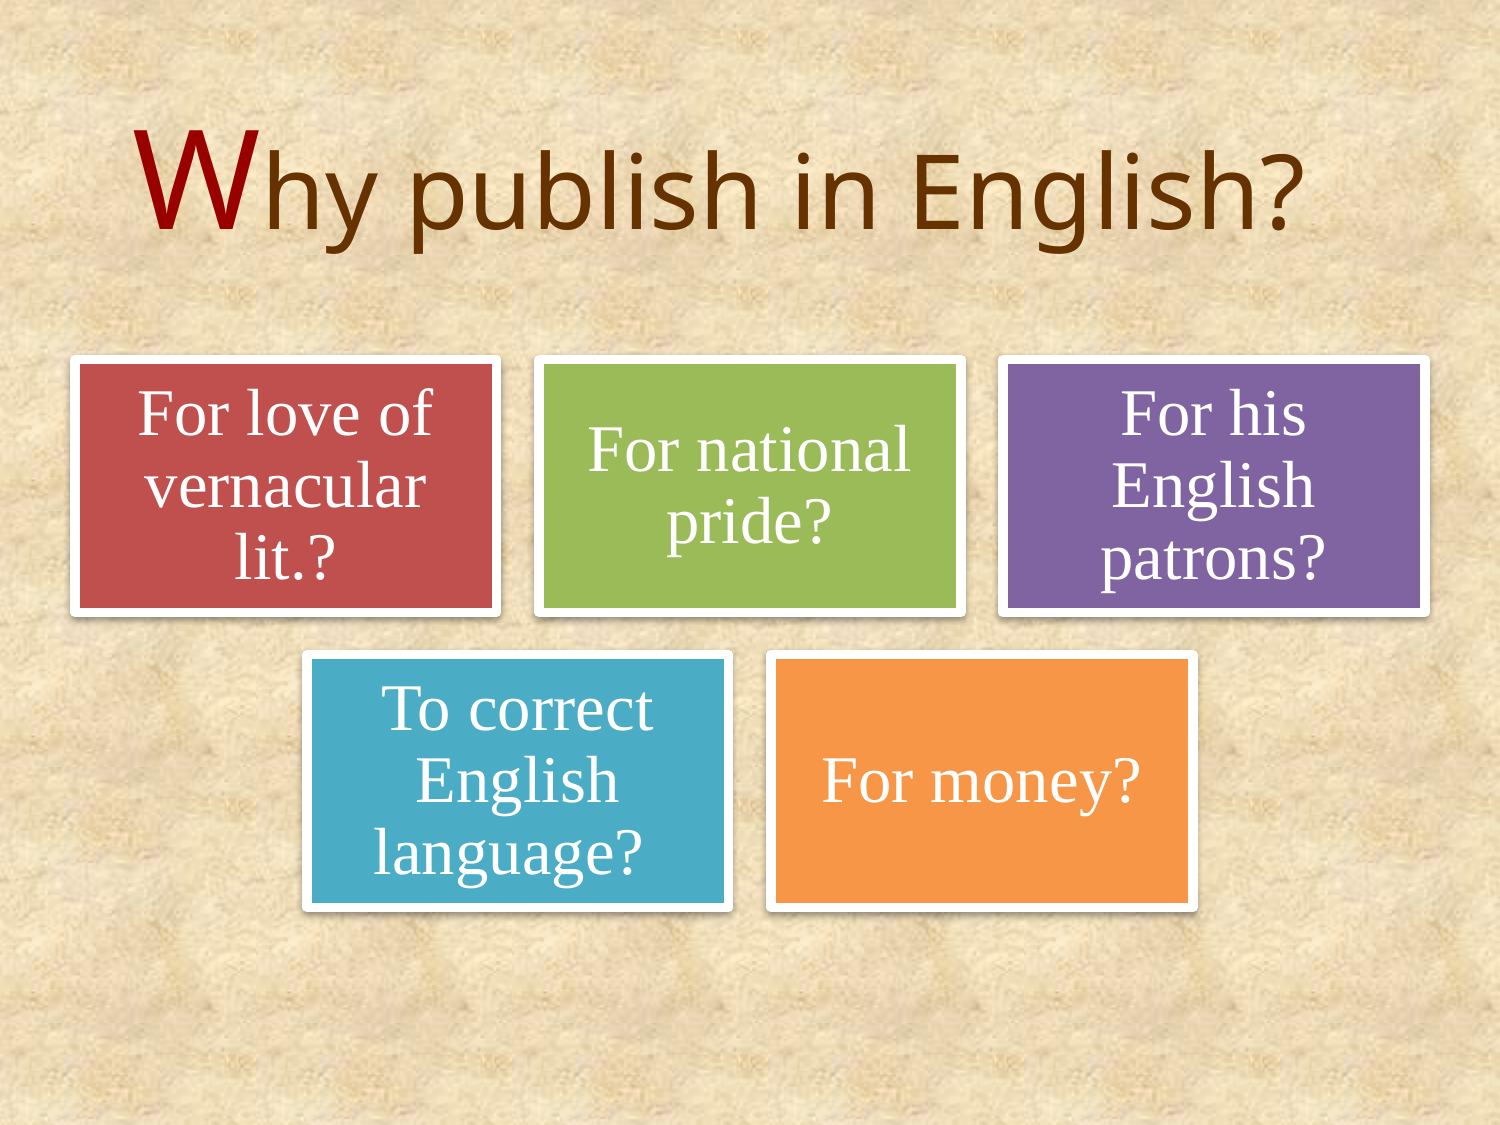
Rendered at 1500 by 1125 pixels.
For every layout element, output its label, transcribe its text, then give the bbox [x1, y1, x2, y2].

title Why publish in English? [41, 45, 1425, 303]
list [74, 262, 1426, 1006]
picture [0, 0, 1500, 1125]
